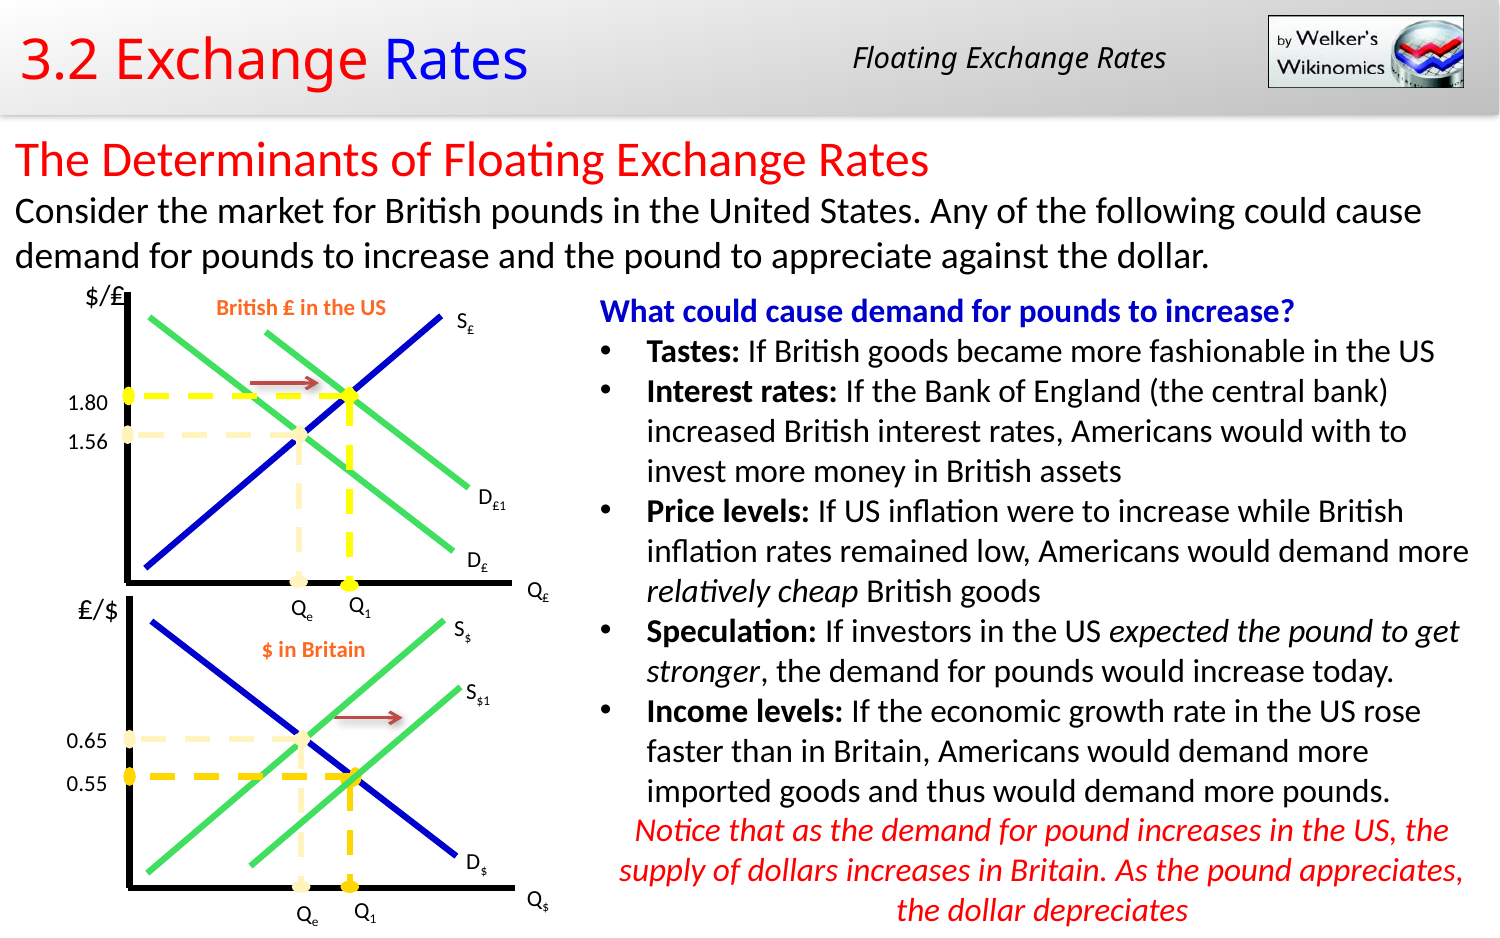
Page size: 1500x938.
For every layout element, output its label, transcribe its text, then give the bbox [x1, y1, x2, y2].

text_box Floating Exchange Rates [750, 32, 1270, 81]
text_box What could cause demand for pounds to increase? Tastes: If British goods became more fashionable in the US Interest rates: If the Bank of England (the central bank) increased British interest rates, Americans would with to invest more money in British assets Price levels: If US inflation were to increase while British inflation rates remained low, Americans would demand more relatively cheap British goods Speculation: If investors in the US expected the pound to get stronger, the demand for pounds would increase today. Income levels: If the economic growth rate in the US rose faster than in Britain, Americans would demand more imported goods and thus would demand more pounds. Notice that as the demand for pound increases in the US, the supply of dollars increases in Britain. As the pound appreciates, the dollar depreciates [590, 282, 1500, 936]
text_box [51, 268, 586, 934]
text_box The Determinants of Floating Exchange Rates Consider the market for British pounds in the United States. Any of the following could cause demand for pounds to increase and the pound to appreciate against the dollar. [0, 118, 1500, 284]
picture [1268, 15, 1464, 88]
